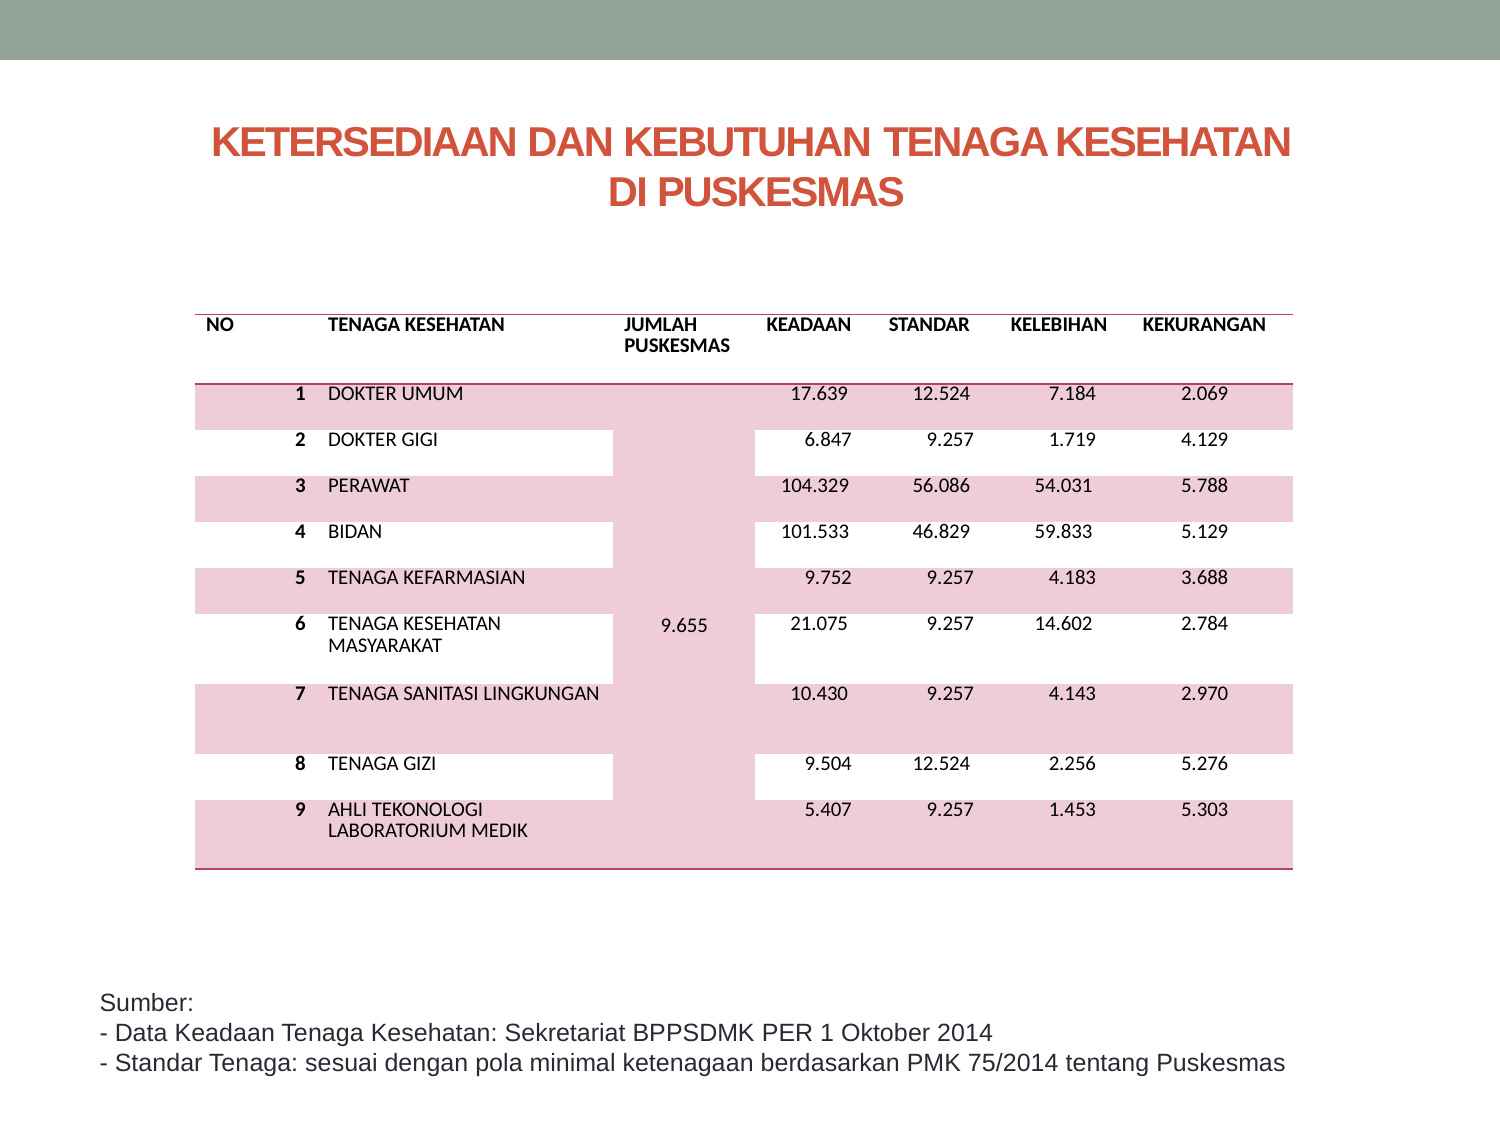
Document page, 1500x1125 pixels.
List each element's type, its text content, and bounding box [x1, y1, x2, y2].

table_cell 2 [195, 430, 317, 476]
table_cell 5 [195, 568, 317, 614]
table_cell 9.504 [755, 754, 878, 800]
table_cell BIDAN [317, 522, 613, 568]
table_cell 59.833 [1000, 522, 1132, 568]
table_cell 9 [195, 800, 317, 868]
table_cell 4 [195, 522, 317, 568]
table_cell 1.453 [1000, 800, 1132, 868]
table_cell DOKTER UMUM [317, 385, 613, 430]
table_cell 9.257 [878, 430, 1000, 476]
text_box Sumber: ‐ Data Keadaan Tenaga Kesehatan: Sekretariat BPPSDMK PER 1 Oktober 2014 ‐ Standar Tenaga: sesuai dengan pola minimal ketenagaan berdasarkan PMK 75/2014 tentang Puskesmas [84, 978, 1304, 1084]
table_cell 14.602 [1000, 614, 1132, 684]
table_cell 7 [195, 684, 317, 754]
table_cell 4.129 [1132, 430, 1293, 476]
table_cell 9.257 [878, 800, 1000, 868]
table_cell 5.407 [755, 800, 878, 868]
table_cell TENAGA KESEHATAN MASYARAKAT [317, 614, 613, 684]
table_cell 4.143 [1000, 684, 1132, 754]
table_cell 2.069 [1132, 385, 1293, 430]
table_header NO [195, 315, 317, 383]
table_cell 5.788 [1132, 476, 1293, 522]
table_cell 56.086 [878, 476, 1000, 522]
table_cell TENAGA SANITASI LINGKUNGAN [317, 684, 613, 754]
table_header STANDAR [878, 315, 1000, 383]
table_cell 46.829 [878, 522, 1000, 568]
table_cell 17.639 [755, 385, 878, 430]
table_cell PERAWAT [317, 476, 613, 522]
table_cell DOKTER GIGI [317, 430, 613, 476]
table_cell 2.970 [1132, 684, 1293, 754]
table_cell AHLI TEKONOLOGI LABORATORIUM MEDIK [317, 800, 613, 868]
table_cell 9.655 [613, 385, 755, 868]
table_cell TENAGA GIZI [317, 754, 613, 800]
table_cell 3 [195, 476, 317, 522]
table_cell 5.276 [1132, 754, 1293, 800]
table_cell 54.031 [1000, 476, 1132, 522]
table_cell 6.847 [755, 430, 878, 476]
table_cell 9.257 [878, 568, 1000, 614]
table_cell 5.129 [1132, 522, 1293, 568]
table_cell 2.784 [1132, 614, 1293, 684]
table_cell 9.752 [755, 568, 878, 614]
table_header KEKURANGAN [1132, 315, 1293, 383]
table_cell 2.256 [1000, 754, 1132, 800]
table_cell 3.688 [1132, 568, 1293, 614]
table_cell TENAGA KEFARMASIAN [317, 568, 613, 614]
table_header KELEBIHAN [1000, 315, 1132, 383]
table_cell 9.257 [878, 684, 1000, 754]
table_cell 7.184 [1000, 385, 1132, 430]
table_cell 8 [195, 754, 317, 800]
table_header KEADAAN [755, 315, 878, 383]
table_cell 5.303 [1132, 800, 1293, 868]
table_cell 101.533 [755, 522, 878, 568]
table_cell 4.183 [1000, 568, 1132, 614]
table_cell 10.430 [755, 684, 878, 754]
table_header JUMLAH PUSKESMAS [613, 315, 755, 383]
title KETERSEDIAAN DAN KEBUTUHAN TENAGA KESEHATAN DI PUSKESMAS [76, 63, 1427, 267]
table_cell 6 [195, 614, 317, 684]
table_cell 104.329 [755, 476, 878, 522]
table_cell 1 [195, 385, 317, 430]
table_cell 21.075 [755, 614, 878, 684]
table_cell 12.524 [878, 754, 1000, 800]
table_cell 12.524 [878, 385, 1000, 430]
table_cell 9.257 [878, 614, 1000, 684]
table_header TENAGA KESEHATAN [317, 315, 613, 383]
table_cell 1.719 [1000, 430, 1132, 476]
